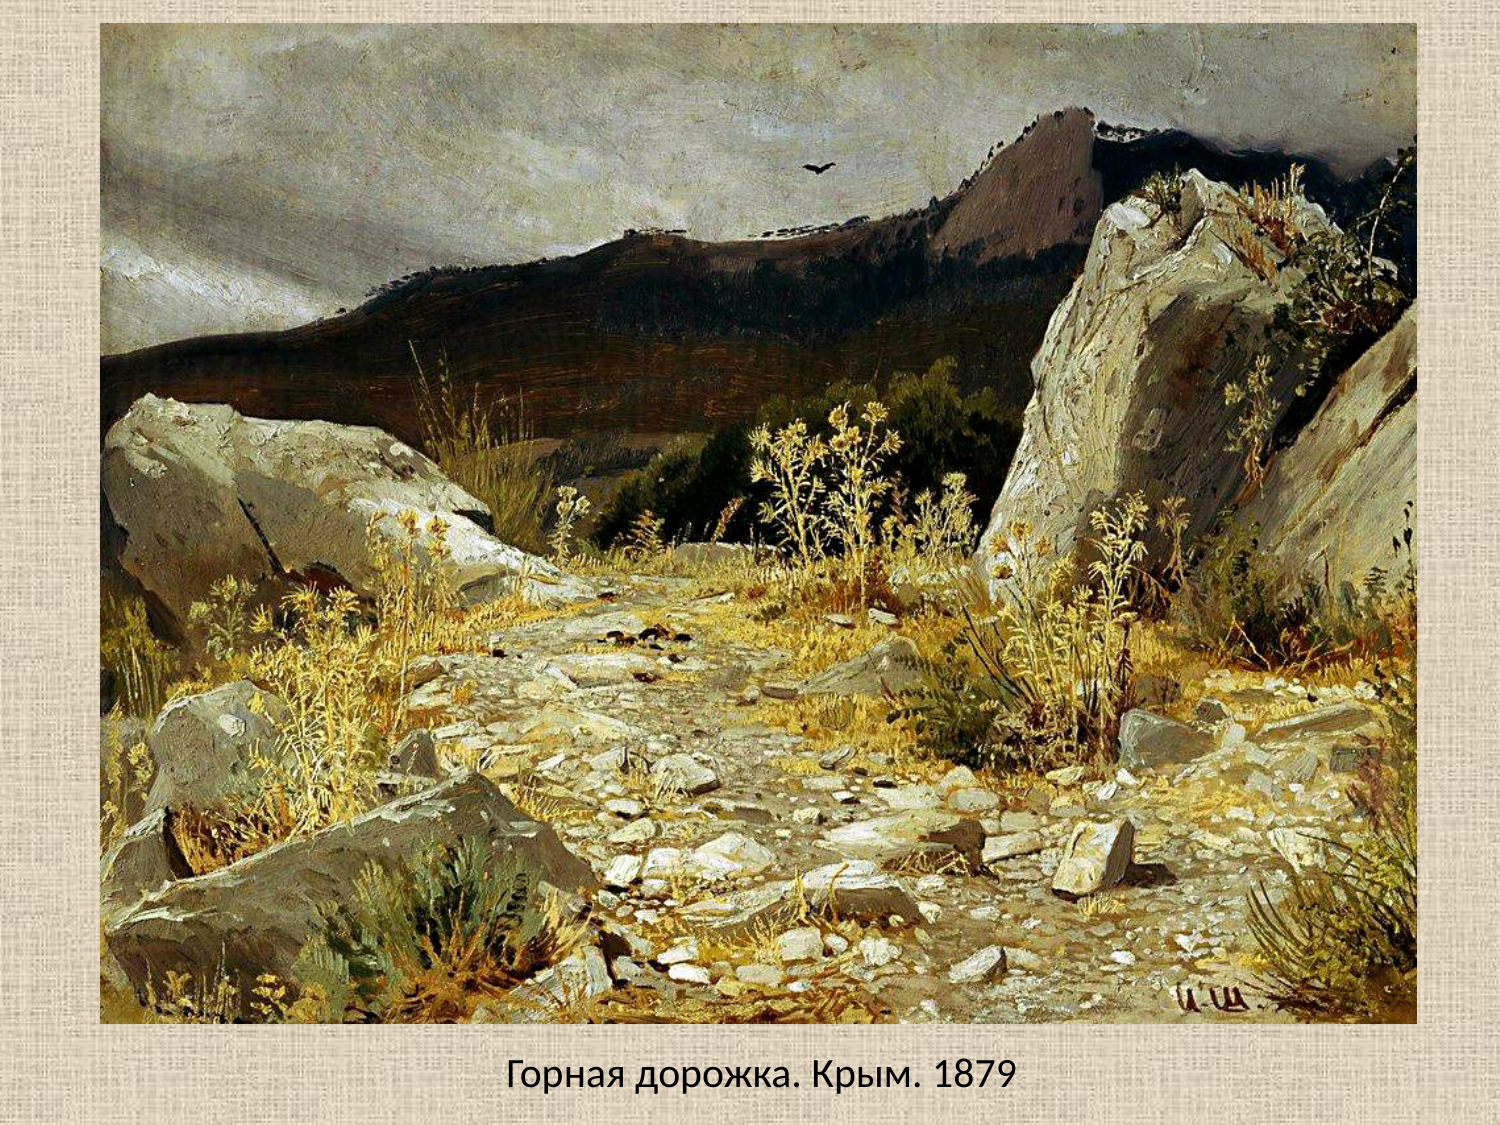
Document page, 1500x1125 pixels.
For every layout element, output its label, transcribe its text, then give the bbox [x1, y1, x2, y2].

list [100, 23, 1417, 1024]
text_box Горная дорожка. Крым. 1879 [110, 1033, 1413, 1108]
picture [0, 0, 1500, 1125]
